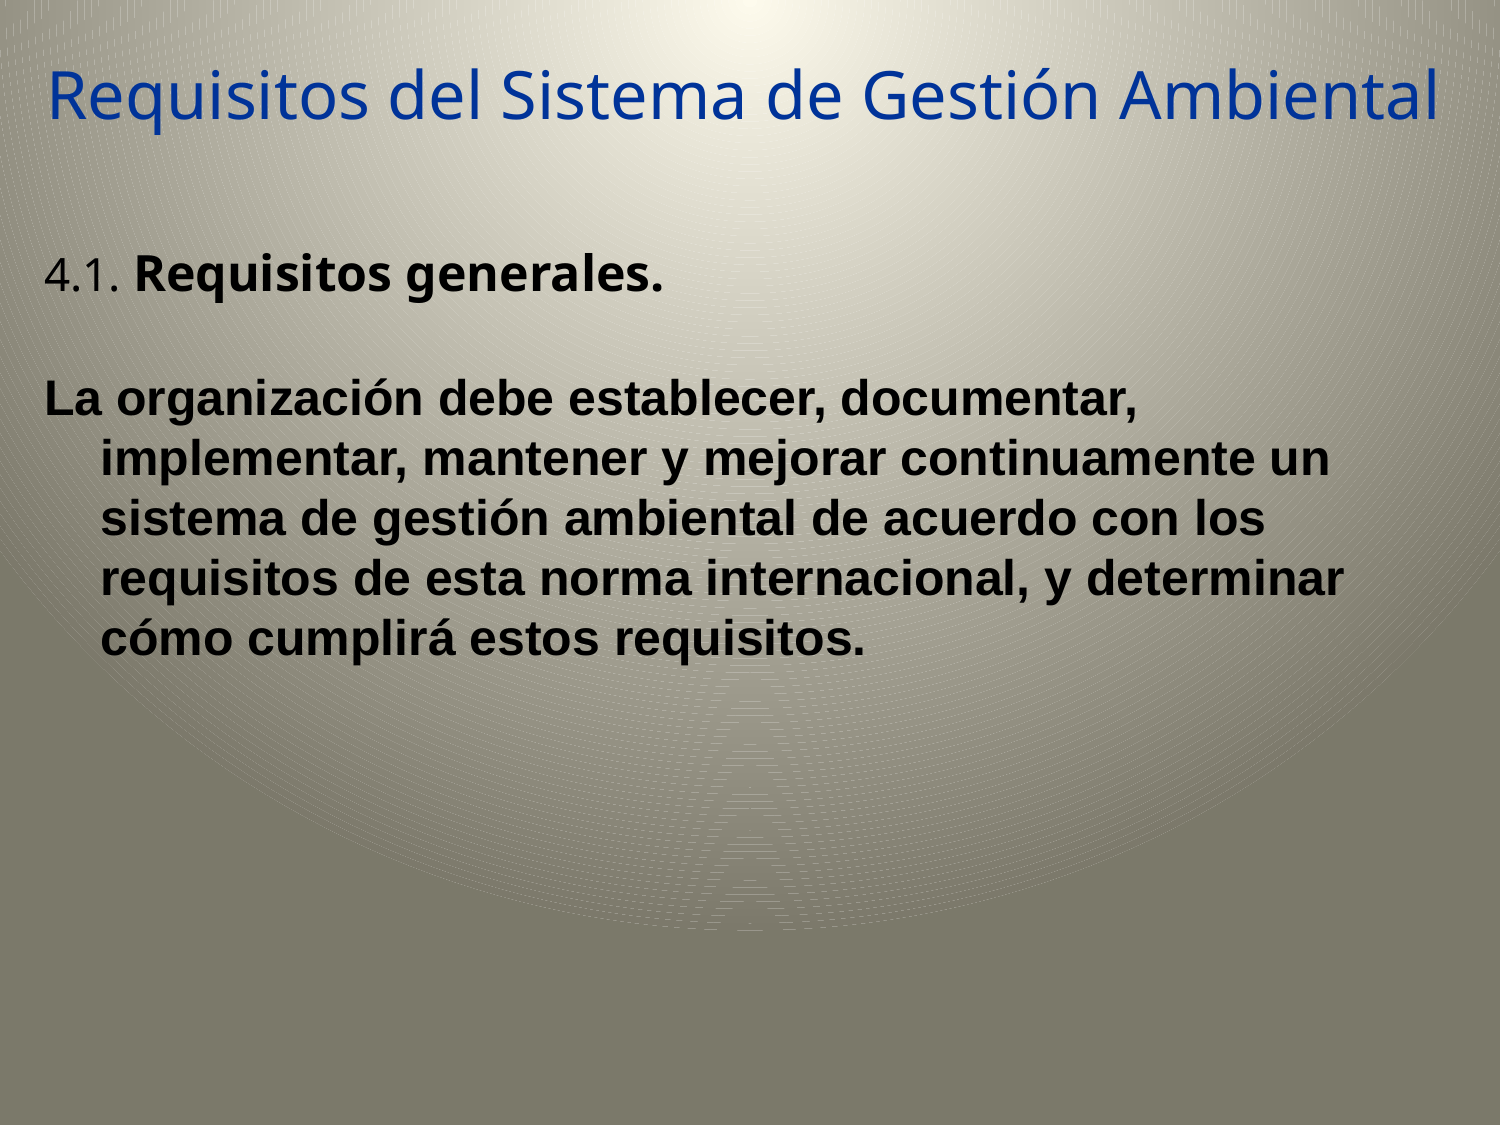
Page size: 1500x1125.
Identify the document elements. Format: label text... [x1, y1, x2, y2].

title Requisitos del Sistema de Gestión Ambiental [29, 30, 1460, 156]
text_box 4.1. Requisitos generales. La organización debe establecer, documentar, implementar, mantener y mejorar continuamente un sistema de gestión ambiental de acuerdo con los requisitos de esta norma internacional, y determinar cómo cumplirá estos requisitos. [29, 196, 1459, 1059]
